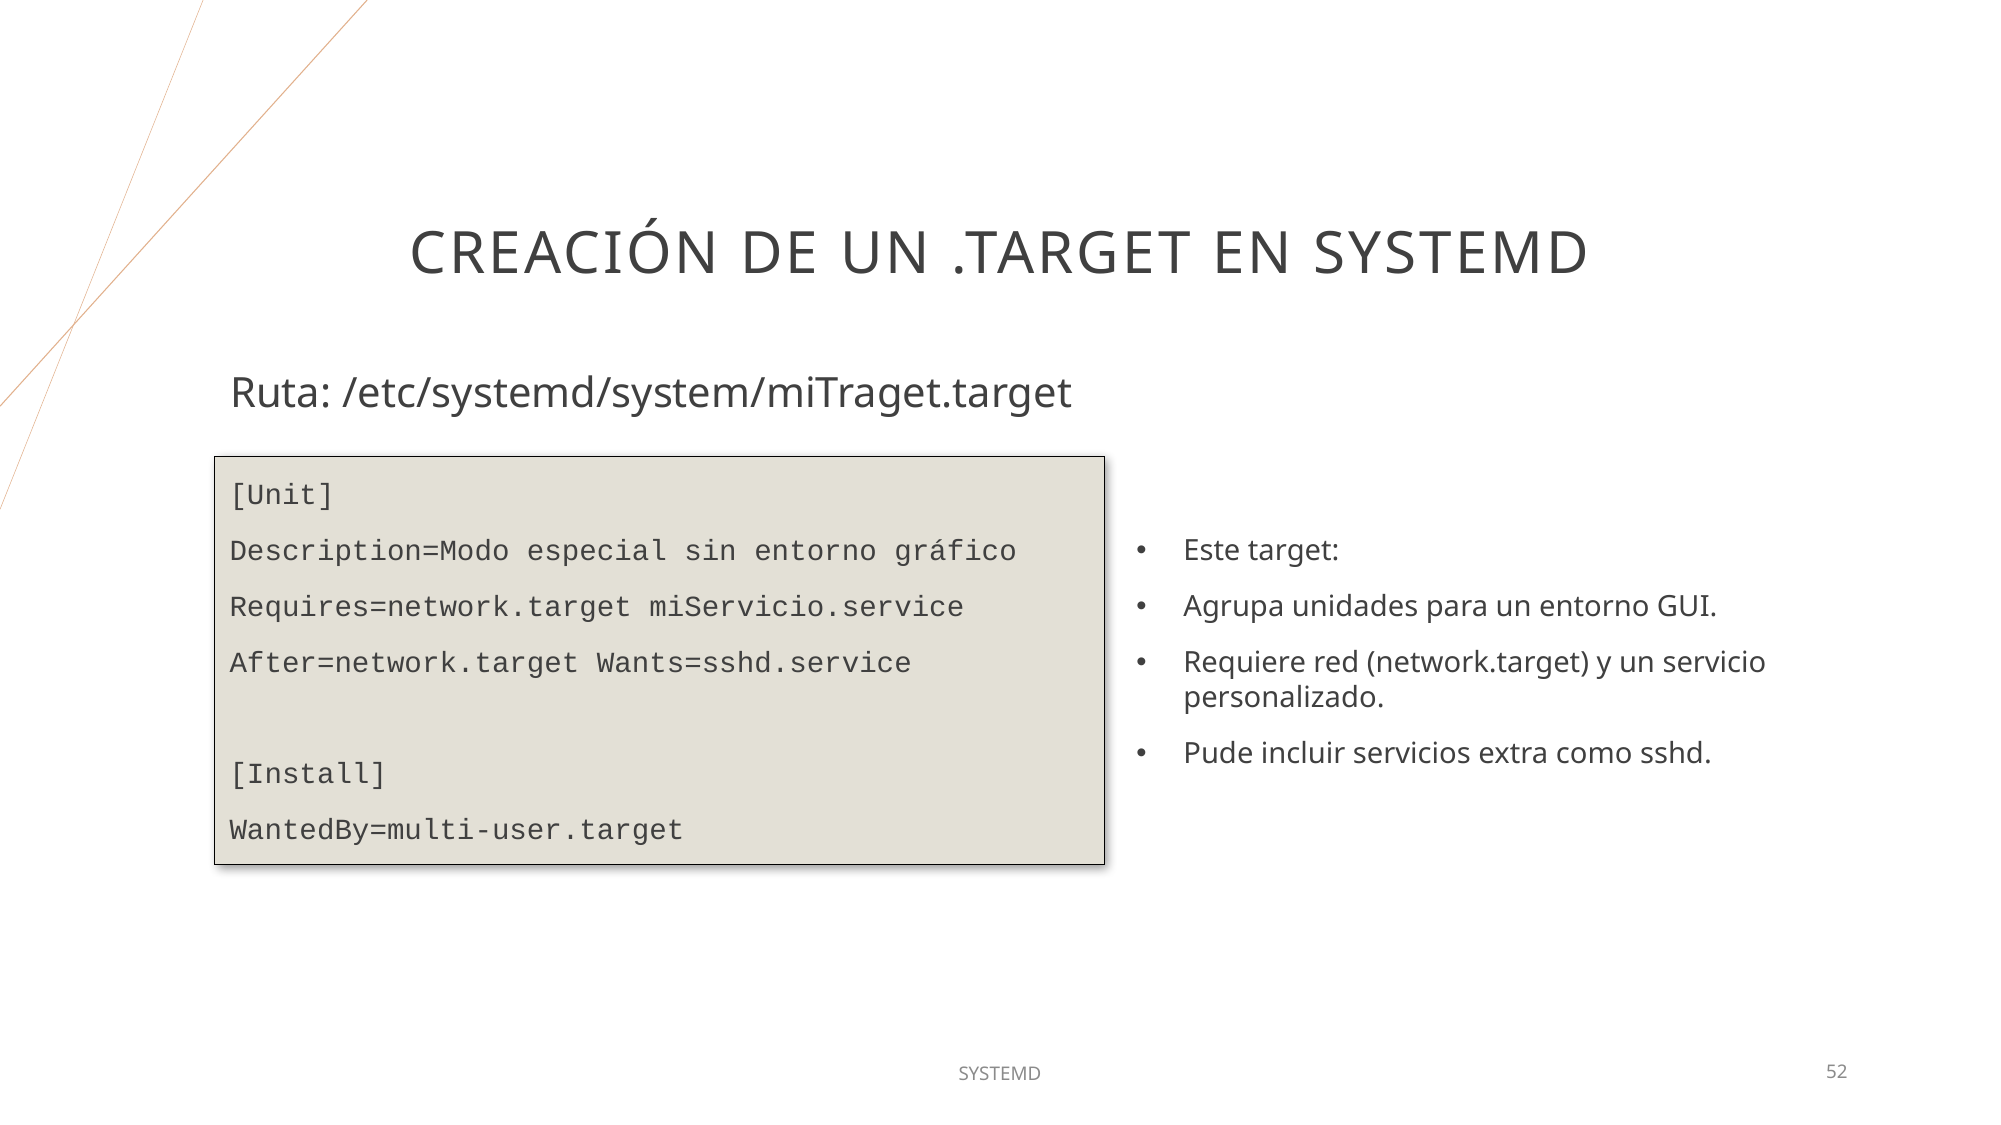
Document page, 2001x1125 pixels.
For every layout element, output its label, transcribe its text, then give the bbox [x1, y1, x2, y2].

text_box Ruta: /etc/systemd/system/miTraget.target [215, 363, 1107, 456]
footer SYSTEMD [662, 1042, 1338, 1103]
text_box Este target: Agrupa unidades para un entorno GUI. Requiere red (network.target) y un servicio personalizado. Pude incluir servicios extra como sshd. [1121, 524, 1908, 796]
title Creación de un .target en systemd [309, 146, 1691, 364]
slide_number 52 [1412, 1042, 1863, 1103]
text_box [Unit] Description=Modo especial sin entorno gráfico Requires=network.target miServicio.service After=network.target Wants=sshd.service [Install] WantedBy=multi-user.target [214, 456, 1105, 865]
